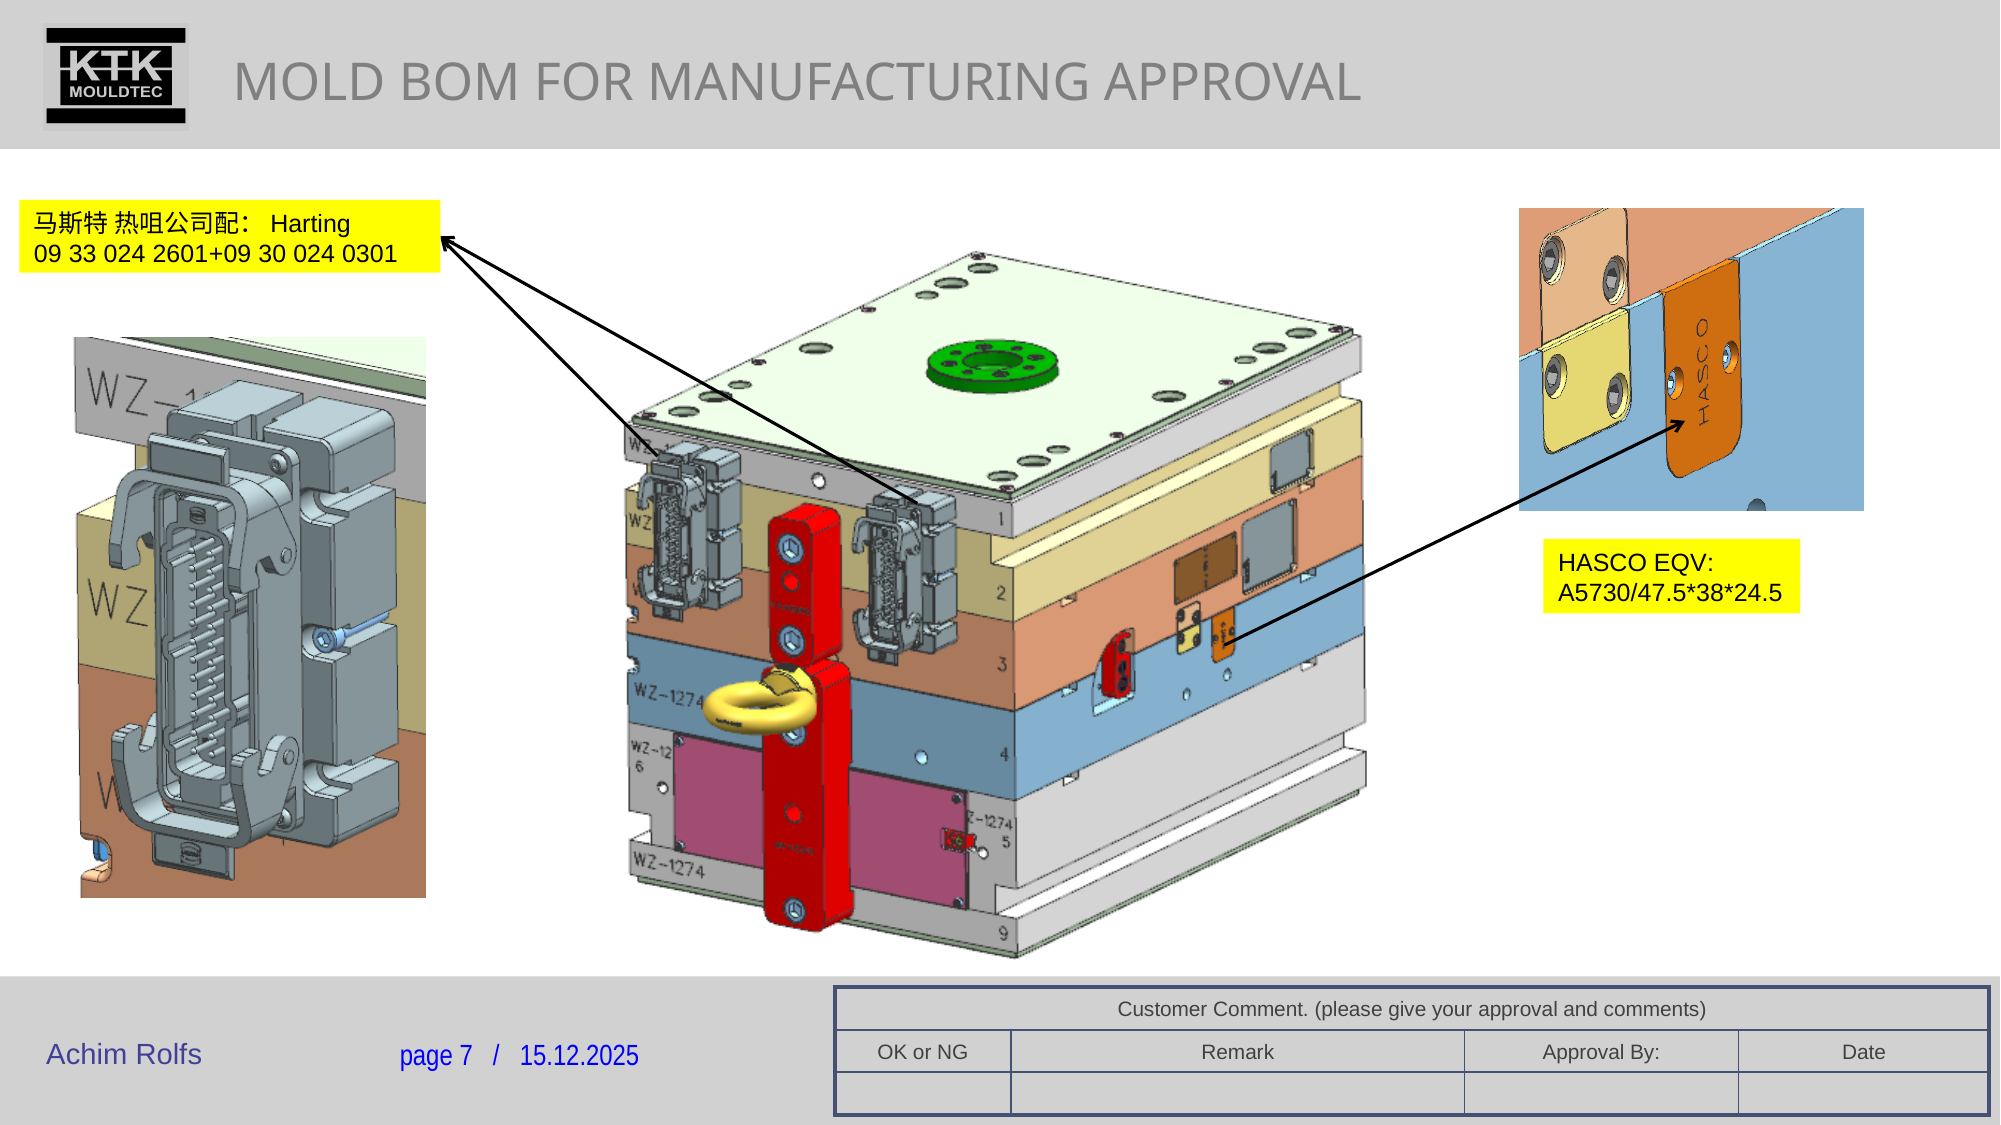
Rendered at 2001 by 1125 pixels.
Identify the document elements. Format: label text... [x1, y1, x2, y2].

text_box page 7 / 15.12.2025 [370, 1011, 670, 1066]
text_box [1224, 420, 1686, 646]
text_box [440, 236, 918, 504]
text_box HASCO EQV: A5730/47.5*38*24.5 [1690, 538, 1801, 614]
text_box 马斯特 热咀公司配：Harting 09 33 024 2601+09 30 024 0301 [19, 199, 441, 273]
picture [7, 337, 427, 899]
picture [561, 198, 1490, 969]
picture [1519, 207, 1864, 511]
